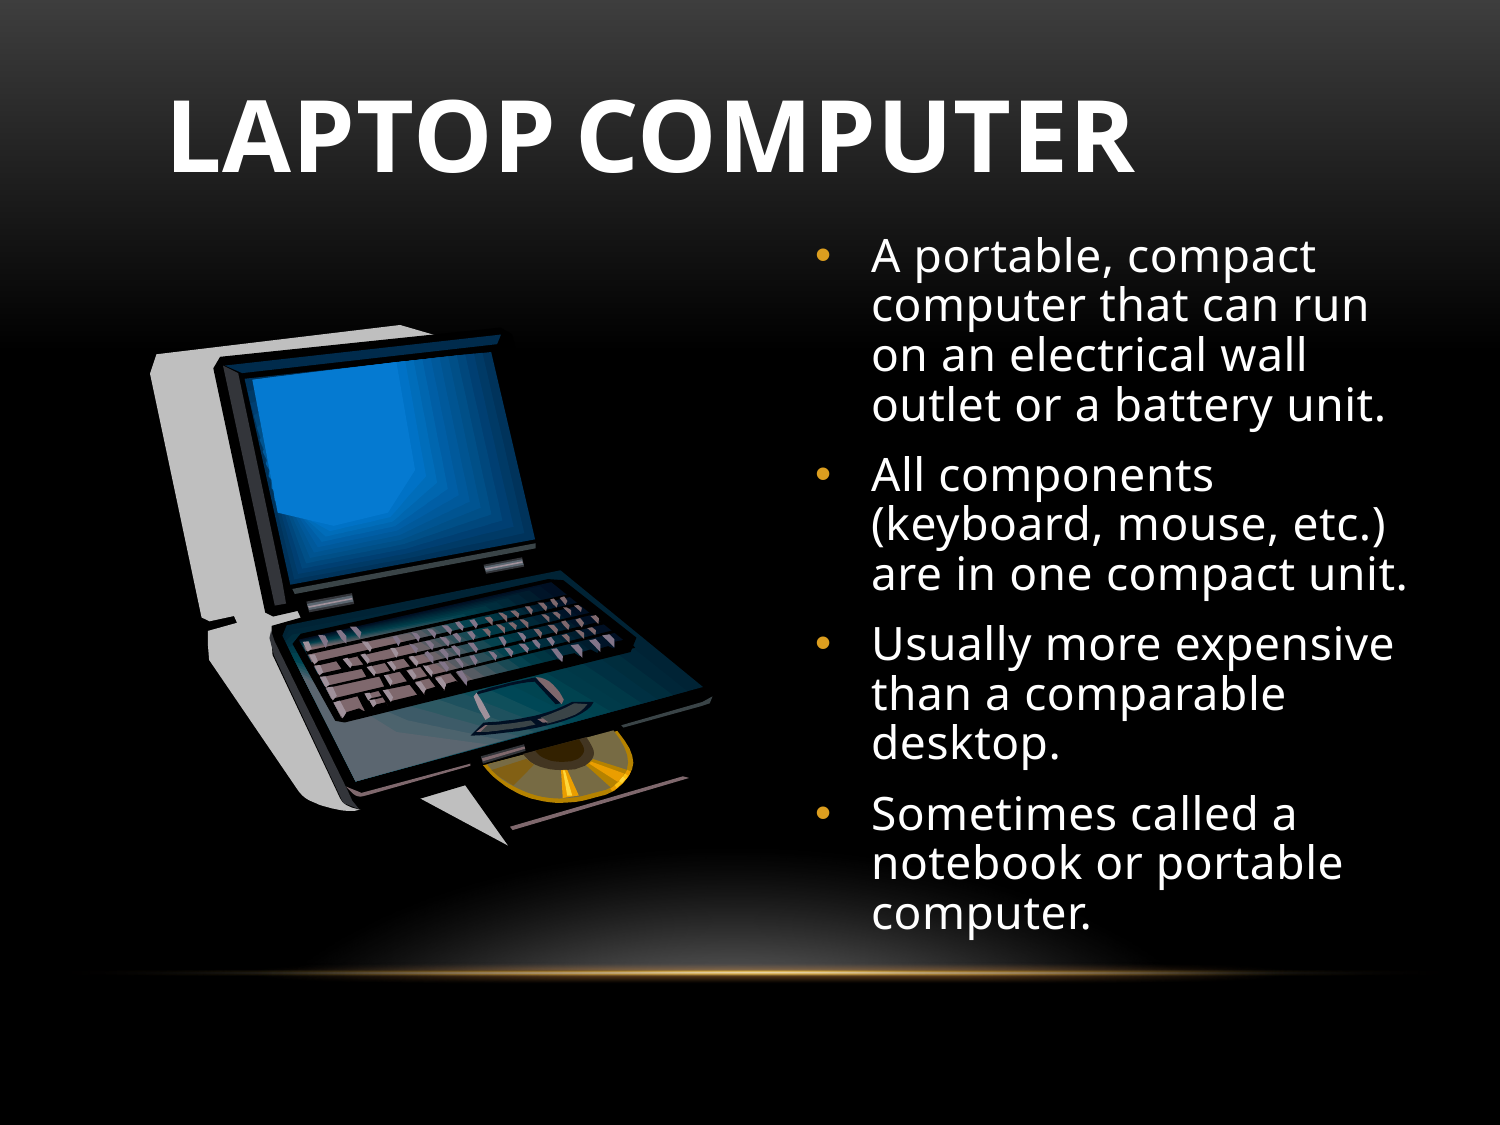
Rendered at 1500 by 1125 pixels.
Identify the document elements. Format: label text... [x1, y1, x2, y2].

picture [0, 0, 1500, 1125]
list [149, 324, 713, 850]
list A portable, compact computer that can run on an electrical wall outlet or a battery unit. All components (keyboard, mouse, etc.) are in one compact unit. Usually more expensive than a comparable desktop. Sometimes called a notebook or portable computer. [800, 224, 1425, 969]
title Laptop Computer [150, 45, 1425, 200]
